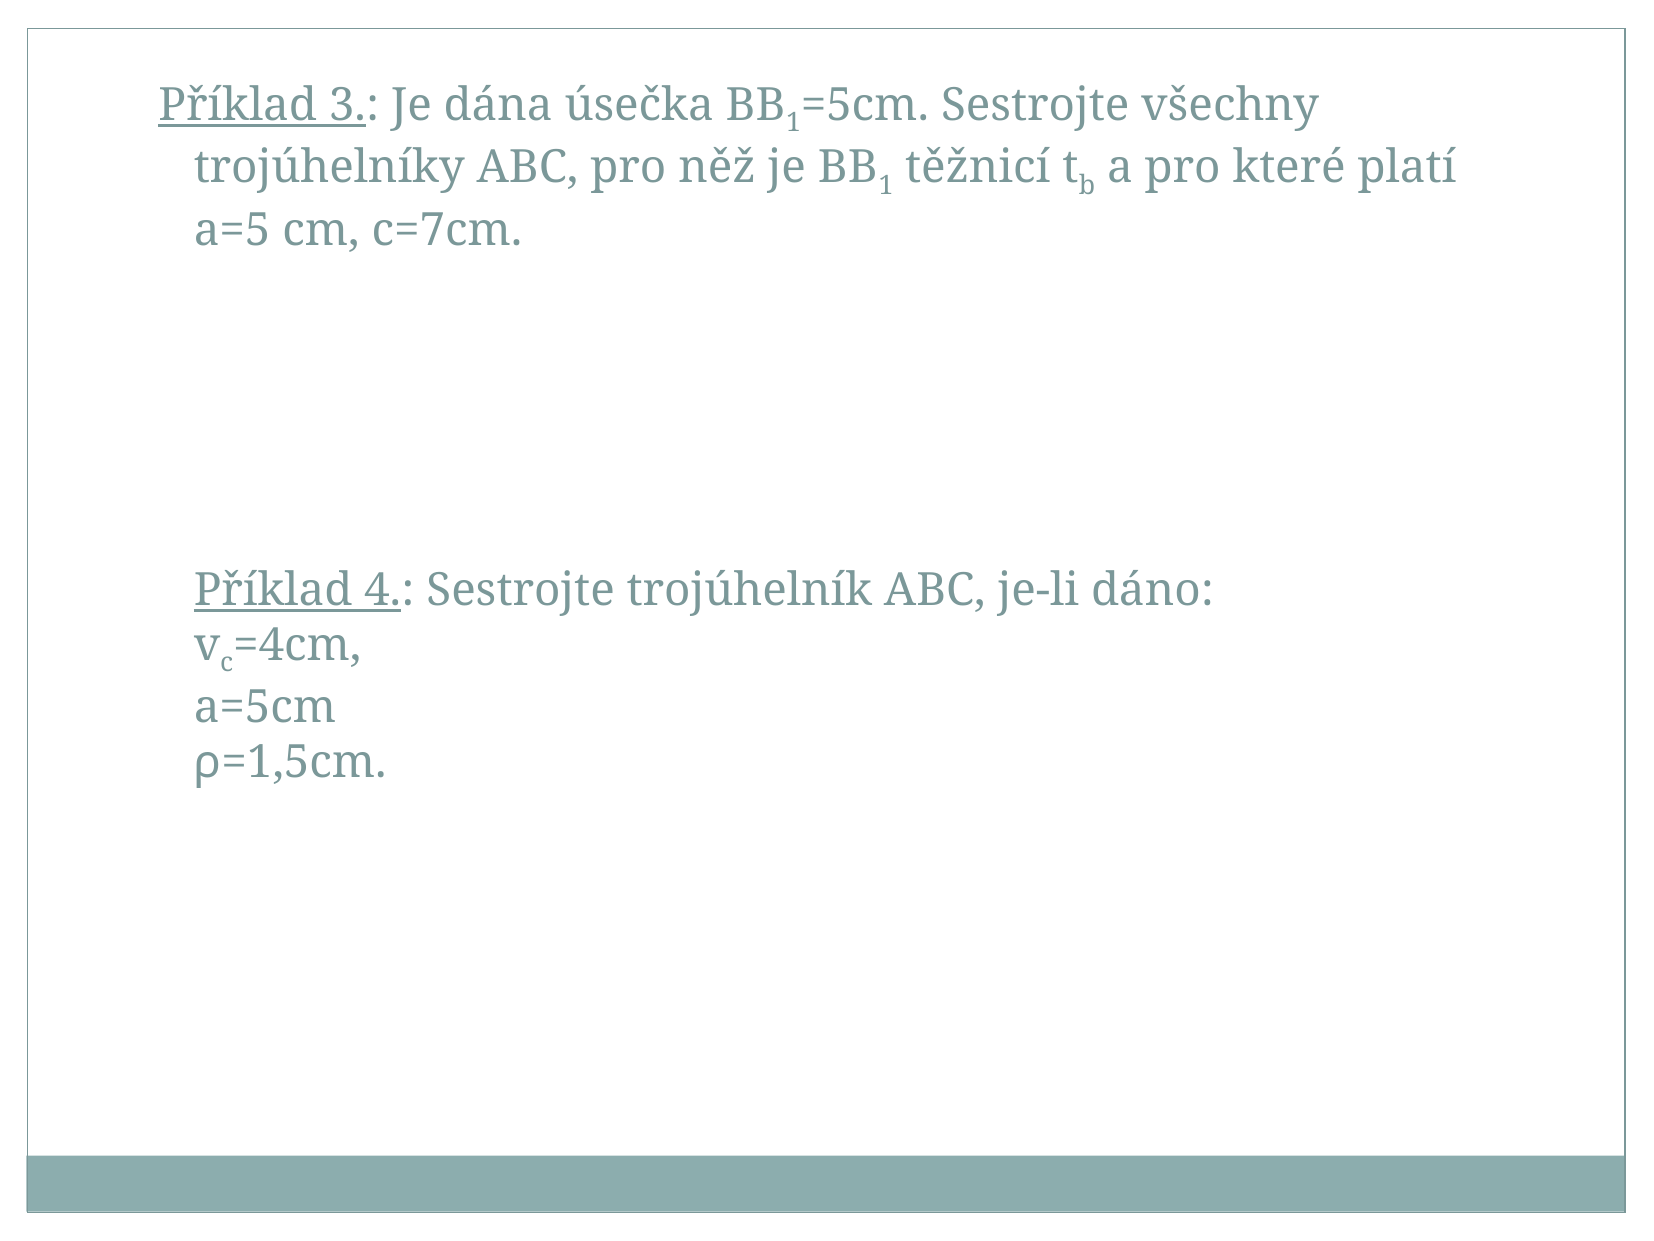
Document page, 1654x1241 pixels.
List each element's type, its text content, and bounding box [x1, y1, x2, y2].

title Příklad 3.: Je dána úsečka BB1=5cm. Sestrojte všechny trojúhelníky ABC, pro něž je BB1 těžnicí tb a pro které platí a=5 cm, c=7cm. Příklad 4.: Sestrojte trojúhelník ABC, je-li dáno: vc=4cm, a=5cm ρ=1,5cm. [141, 66, 1558, 796]
